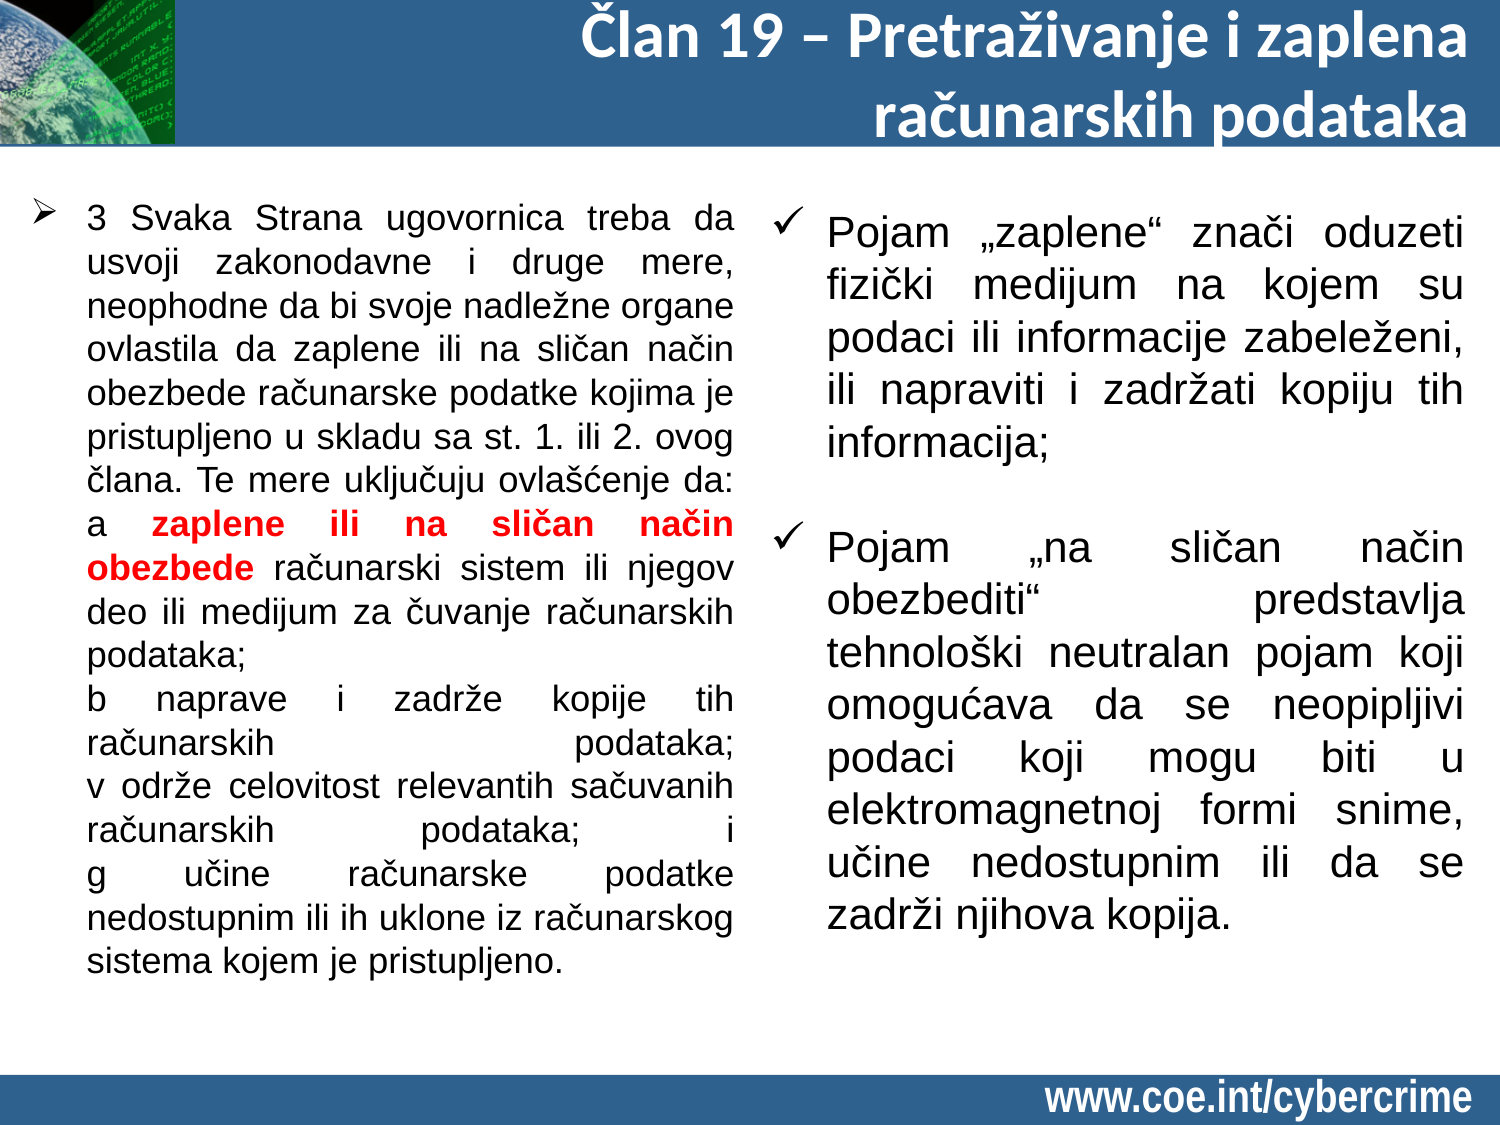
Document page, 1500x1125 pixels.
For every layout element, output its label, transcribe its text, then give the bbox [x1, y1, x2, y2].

text_box Član 19 – Pretraživanje i zaplena računarskih podataka [177, 0, 1500, 149]
text_box www.coe.int/cybercrime [1030, 1059, 1500, 1125]
text_box Pojam „zaplene“ znači oduzeti fizički medijum na kojem su podaci ili informacije zabeleženi, ili napraviti i zadržati kopiju tih informacija; Pojam „na sličan način obezbediti“ predstavlja tehnološki neutralan pojam koji omogućava da se neopipljivi podaci koji mogu biti u elektromagnetnoj formi snime, učine nedostupnim ili da se zadrži njihova kopija. [755, 196, 1480, 946]
text_box 3 Svaka Strana ugovornica treba da usvoji zakonodavne i druge mere, neophodne da bi svoje nadležne organe ovlastila da zaplene ili na sličan način obezbede računarske podatke kojima je pristupljeno u skladu sa st. 1. ili 2. ovog člana. Te mere uključuju ovlašćenje da: a zaplene ili na sličan način obezbede računarski sistem ili njegov deo ili medijum za čuvanje računarskih podataka; b naprave i zadrže kopije tih računarskih podataka; v održe celovitost relevantih sačuvanih računarskih podataka; i g učine računarske podatke nedostupnim ili ih uklone iz računarskog sistema kojem je pristupljeno. [15, 186, 750, 1032]
picture [0, 0, 175, 144]
text_box [0, 1073, 1030, 1125]
